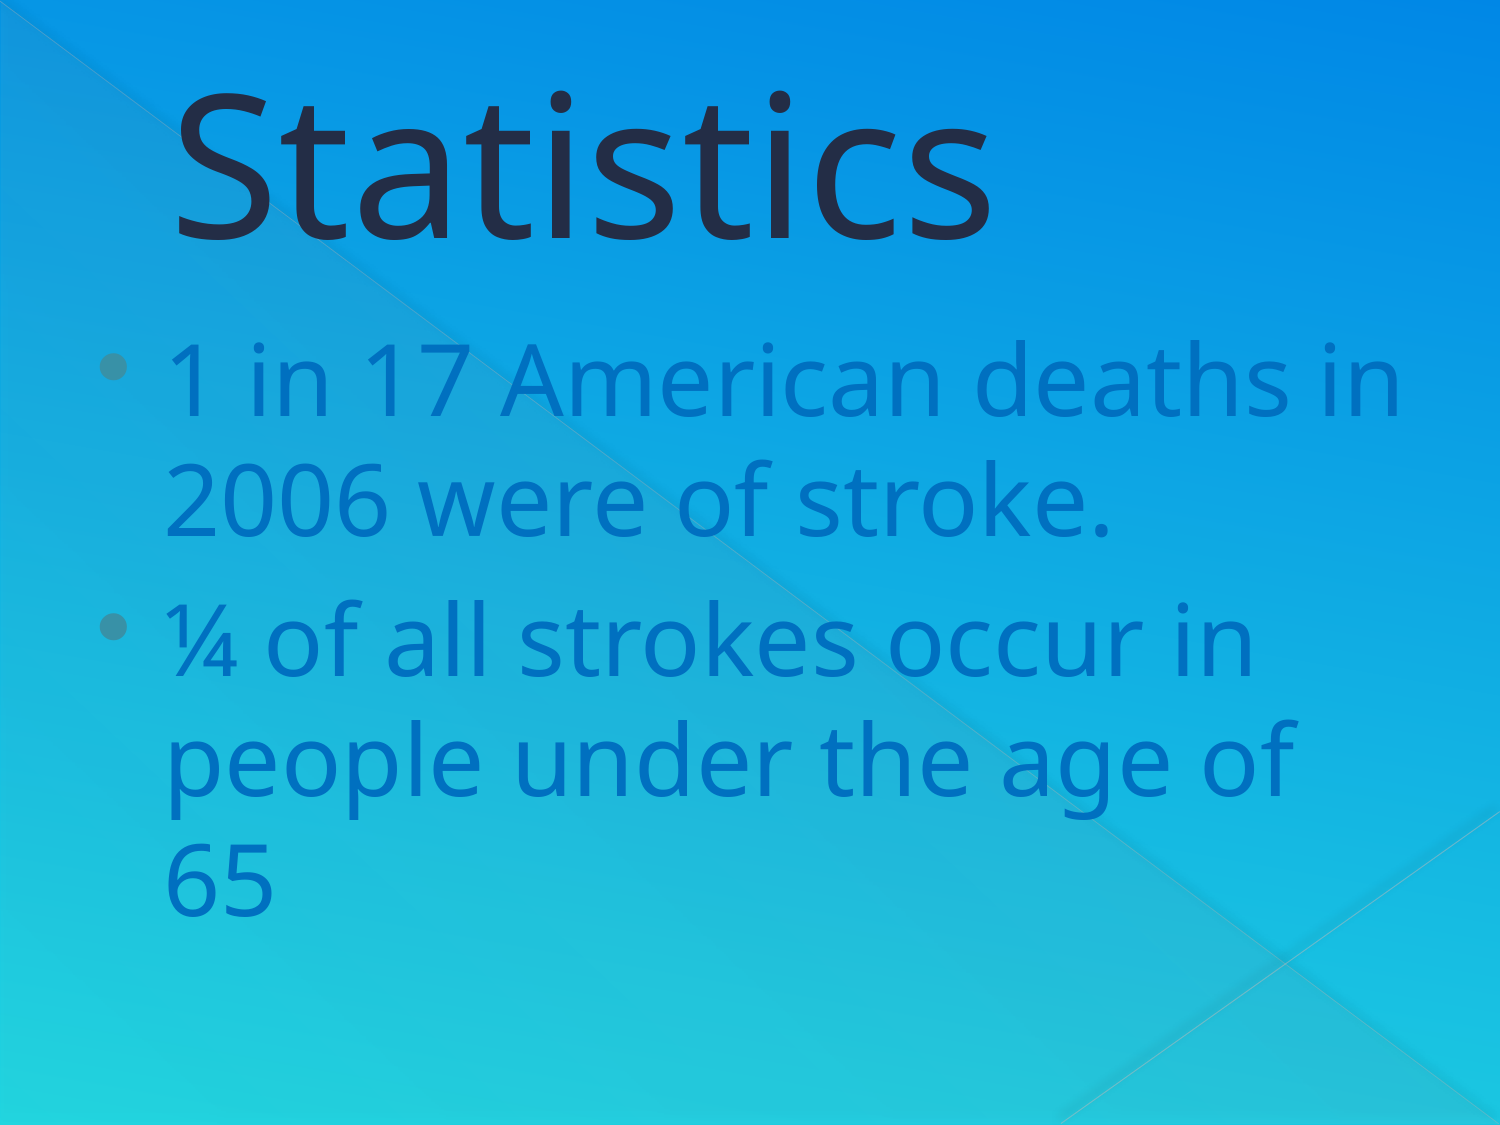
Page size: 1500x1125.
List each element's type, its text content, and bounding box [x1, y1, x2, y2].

list 1 in 17 American deaths in 2006 were of stroke. ¼ of all strokes occur in people under the age of 65 [75, 308, 1425, 1059]
title Statistics [75, 43, 1425, 274]
